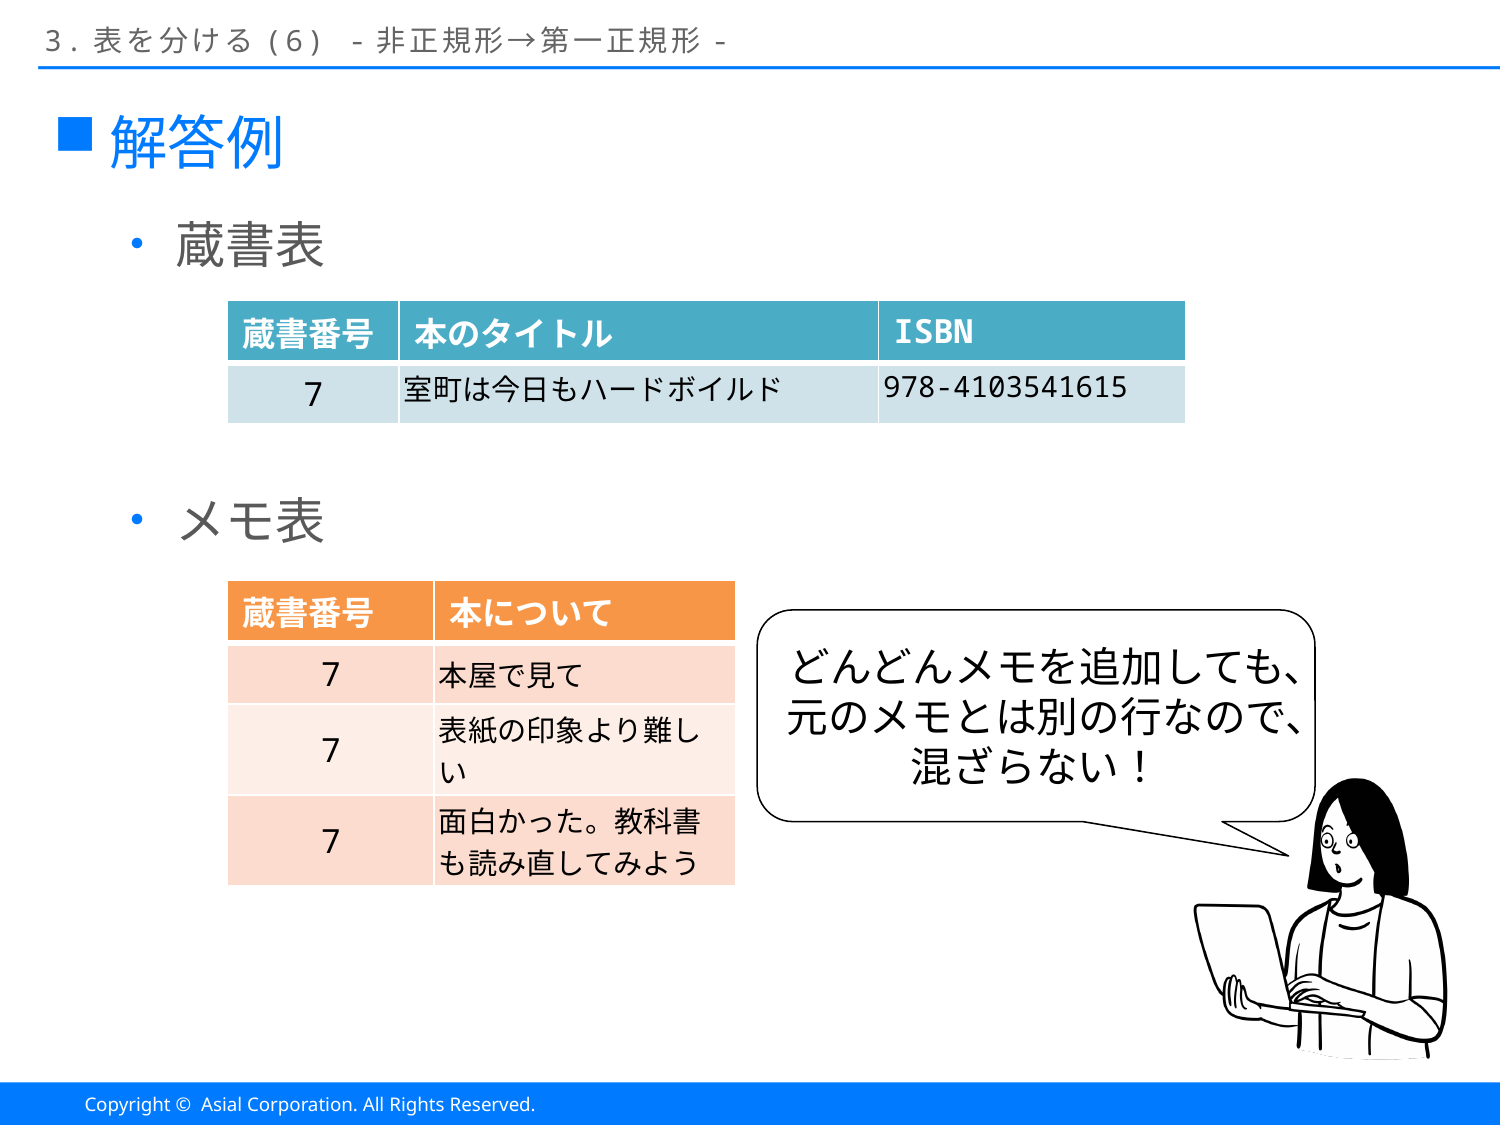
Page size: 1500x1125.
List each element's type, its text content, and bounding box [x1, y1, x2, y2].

table_header 本のタイトル [400, 301, 878, 360]
table_header 本について [435, 581, 735, 640]
table_cell 面白かった。教科書も読み直してみよう [435, 796, 735, 885]
table_cell 表紙の印象より難しい [435, 705, 735, 794]
text_box どんどんメモを追加しても、 元のメモとは別の行なので、 混ざらない！ [755, 607, 1318, 840]
picture [1186, 770, 1454, 1068]
list 解答例 蔵書表 メモ表 [38, 84, 1459, 988]
table_header ISBN [879, 301, 1185, 360]
table_header 蔵書番号 [228, 581, 433, 640]
table_cell 7 [228, 366, 398, 423]
table_cell 室町は今日もハードボイルド [400, 366, 878, 423]
table_cell 本屋で見て [435, 646, 735, 703]
table_cell 7 [228, 646, 433, 703]
table_cell 7 [228, 796, 433, 885]
title 3.表を分ける(6) -非正規形→第一正規形- [29, 7, 1223, 72]
table_cell 7 [228, 705, 433, 794]
table_cell 978-4103541615 [879, 366, 1185, 423]
table_header 蔵書番号 [228, 301, 398, 360]
